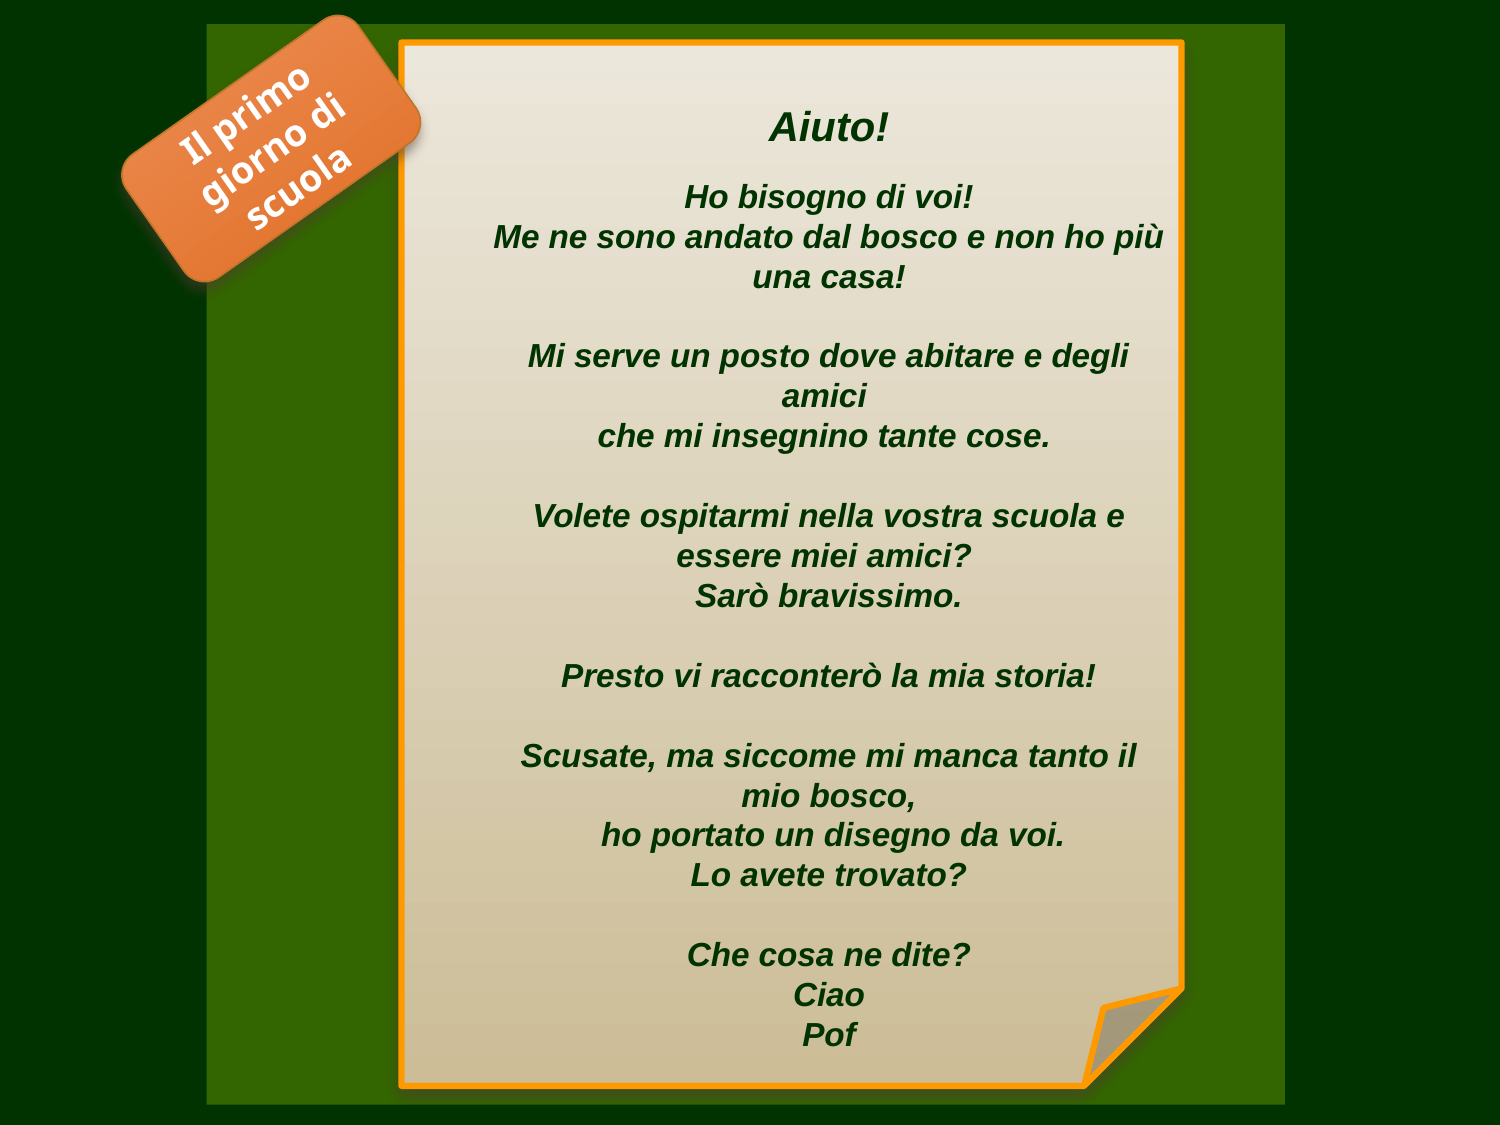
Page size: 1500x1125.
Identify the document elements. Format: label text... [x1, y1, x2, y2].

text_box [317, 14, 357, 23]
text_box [206, 23, 1286, 1105]
text_box Il primo giorno di scuola [121, 107, 197, 282]
